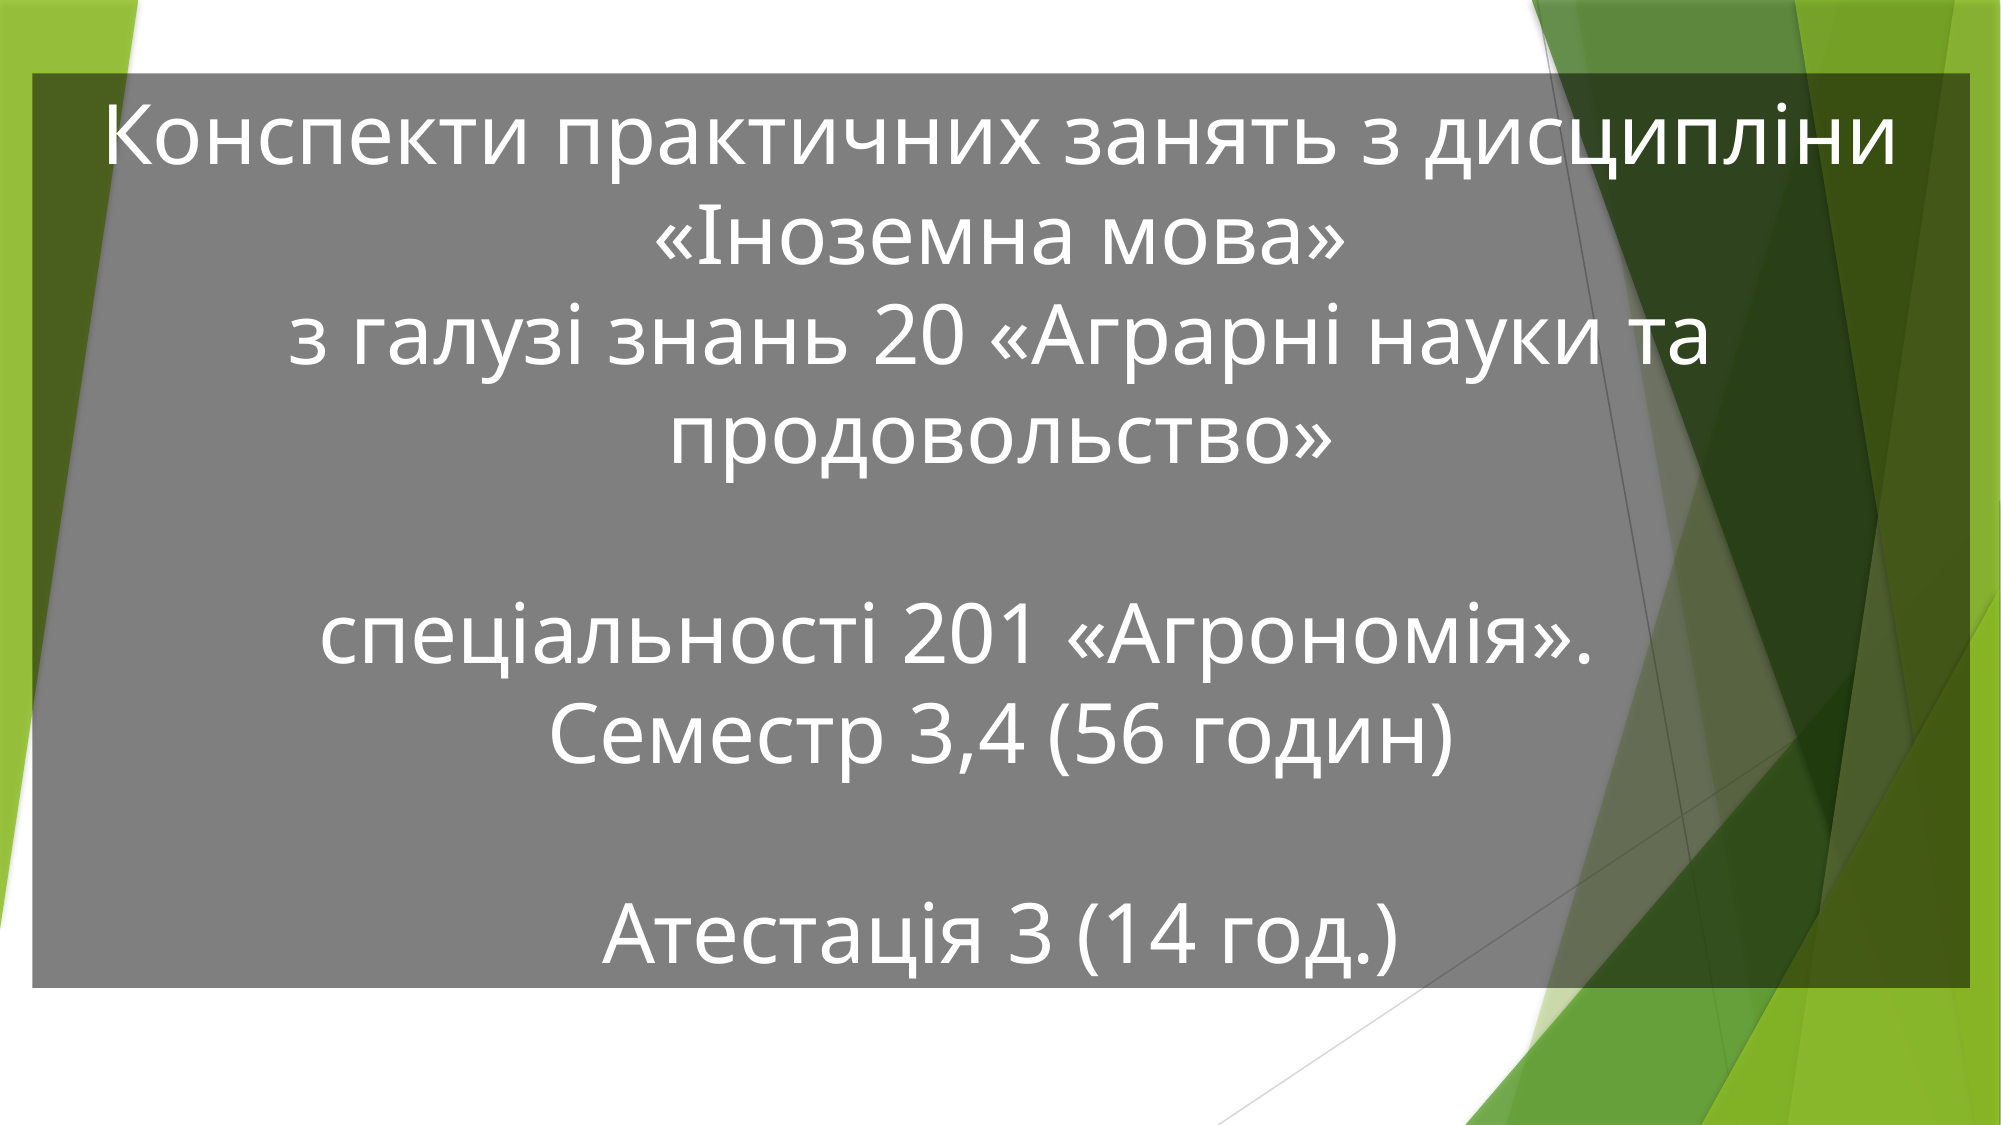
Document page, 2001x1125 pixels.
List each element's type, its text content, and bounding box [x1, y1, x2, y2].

text_box Конспекти практичних занять з дисципліни «Іноземна мова» з галузі знань 20 «Аграрні науки та продовольство» спеціальності 201 «Агрономія». Семестр 3,4 (56 годин) Атестація 3 (14 год.) [32, 73, 1970, 988]
